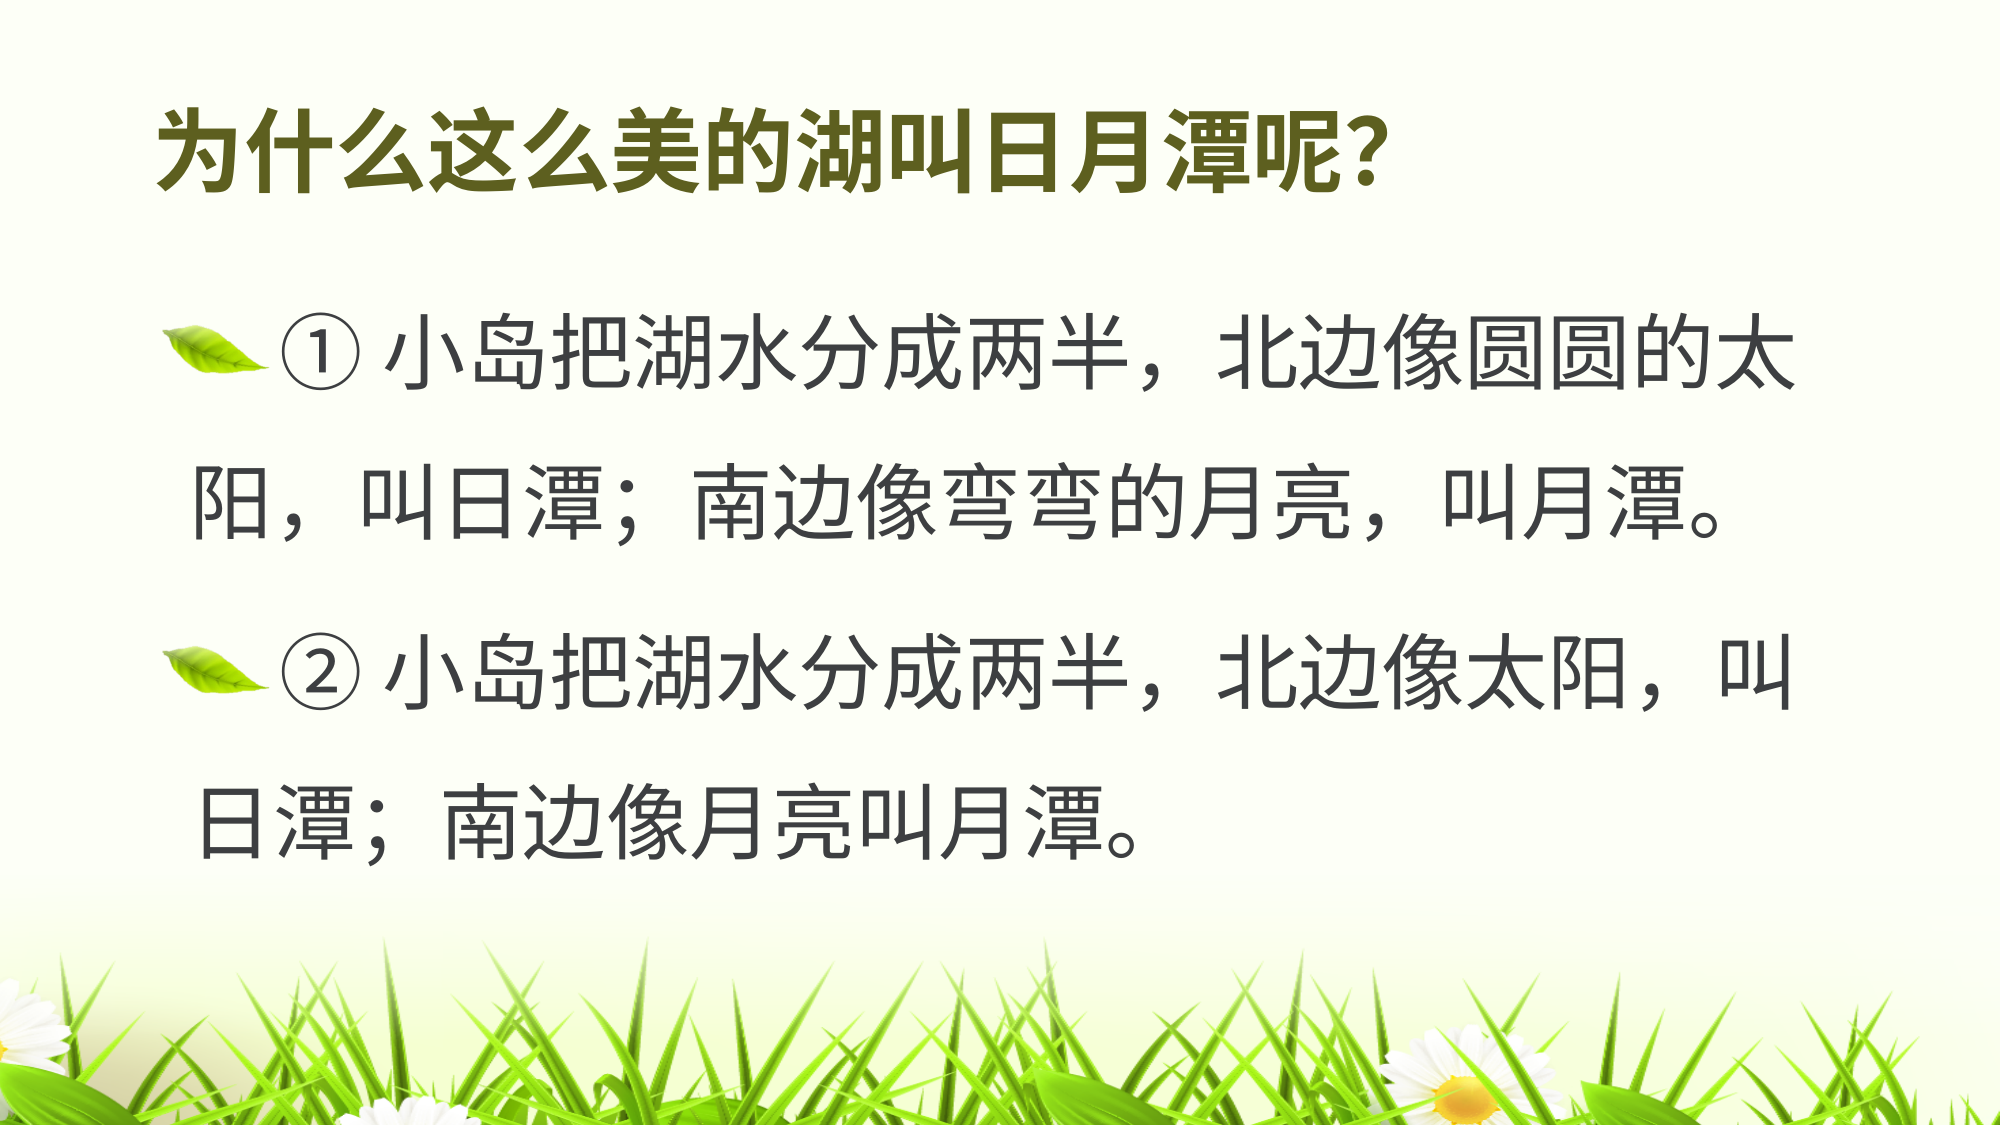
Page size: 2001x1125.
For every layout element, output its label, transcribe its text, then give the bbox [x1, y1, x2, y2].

title 为什么这么美的湖叫日月潭呢？ [137, 59, 1863, 213]
picture [0, 1029, 2000, 1125]
picture [152, 320, 280, 380]
list ①小岛把湖水分成两半，北边像圆圆的太阳，叫日潭；南边像弯弯的月亮，叫月潭。 ②小岛把湖水分成两半，北边像太阳，叫日潭；南边像月亮叫月潭。 [137, 242, 1863, 1014]
picture [152, 641, 280, 700]
